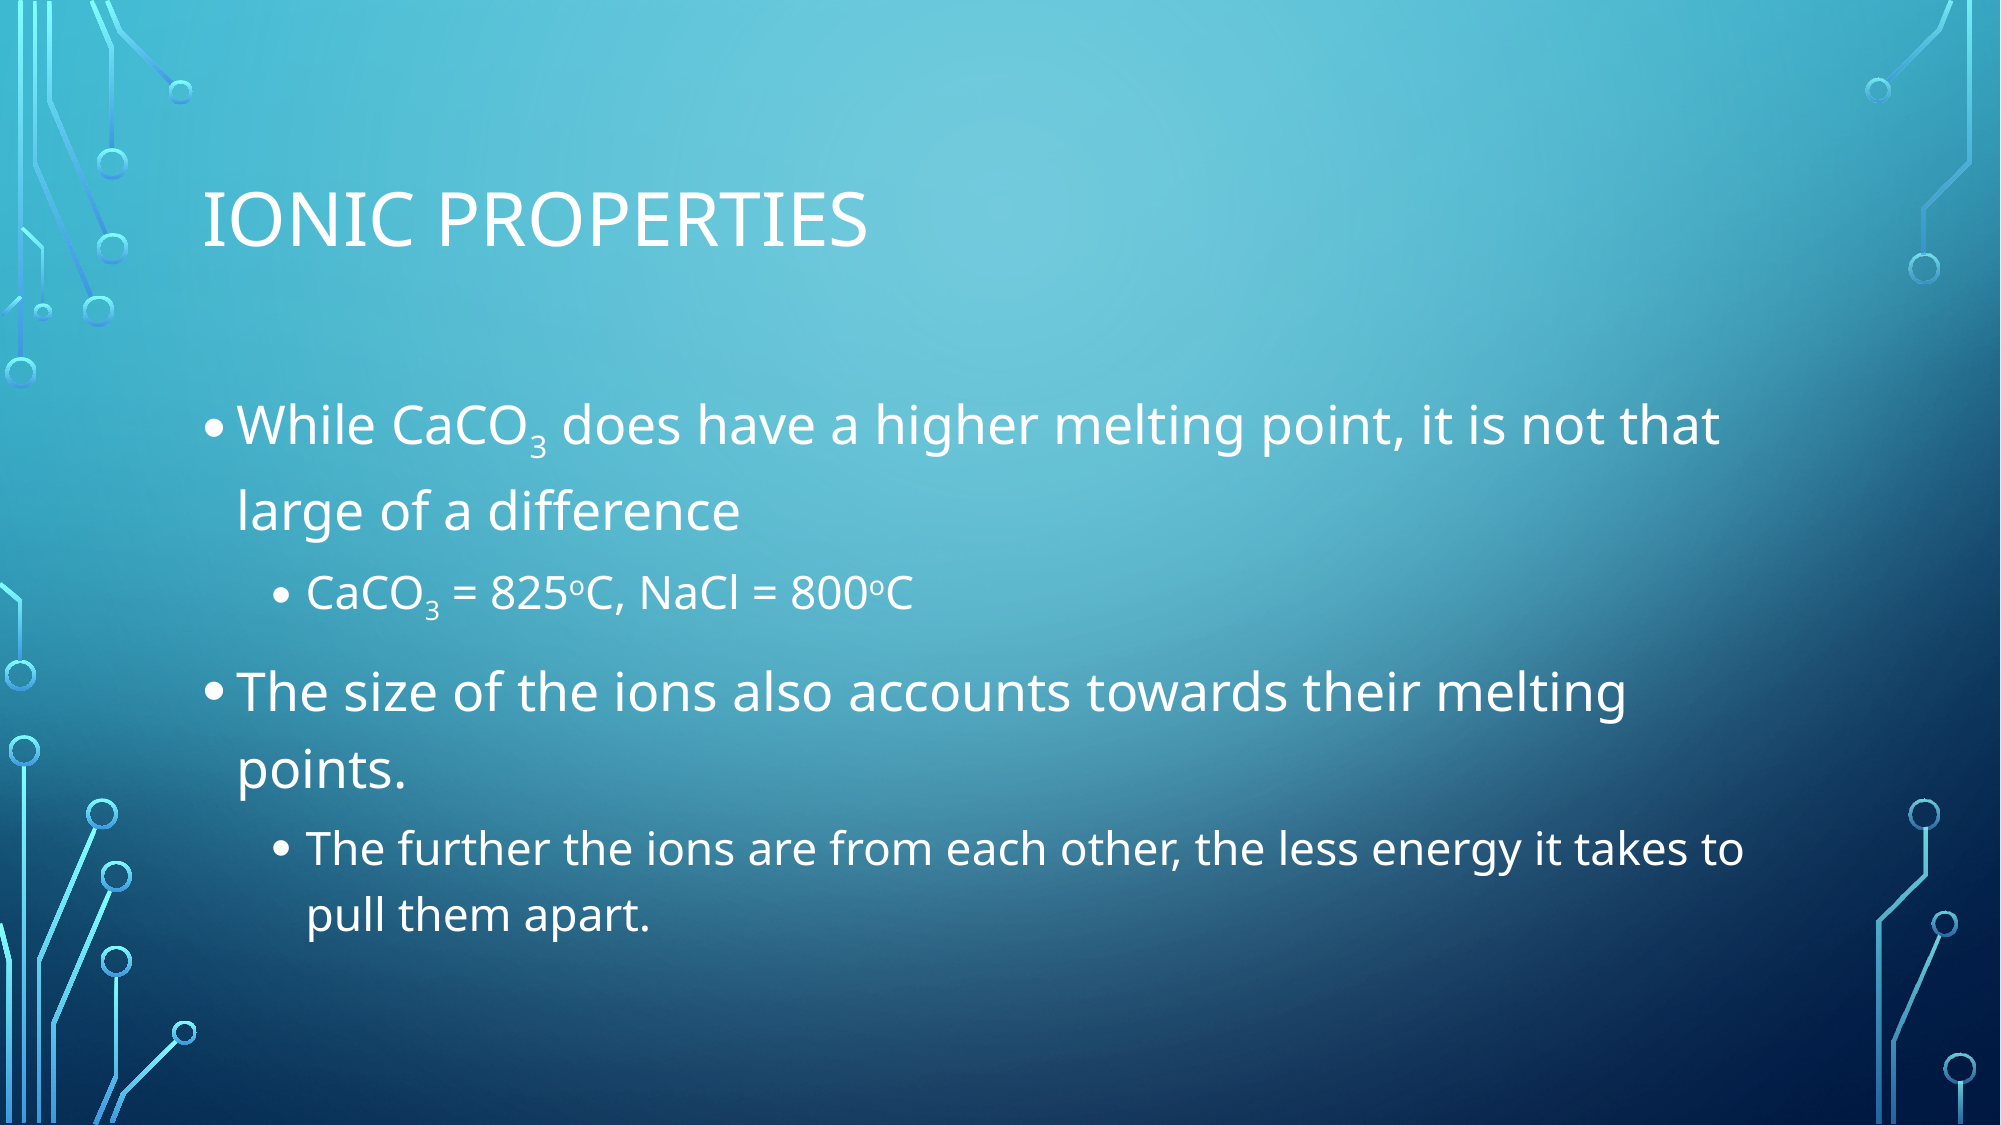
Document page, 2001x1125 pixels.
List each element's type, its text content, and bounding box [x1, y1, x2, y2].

list While CaCO3 does have a higher melting point, it is not that large of a difference CaCO3 = 825oC, NaCl = 800oC The size of the ions also accounts towards their melting points. The further the ions are from each other, the less energy it takes to pull them apart. [187, 369, 1813, 950]
title Ionic properties [187, 101, 1813, 344]
